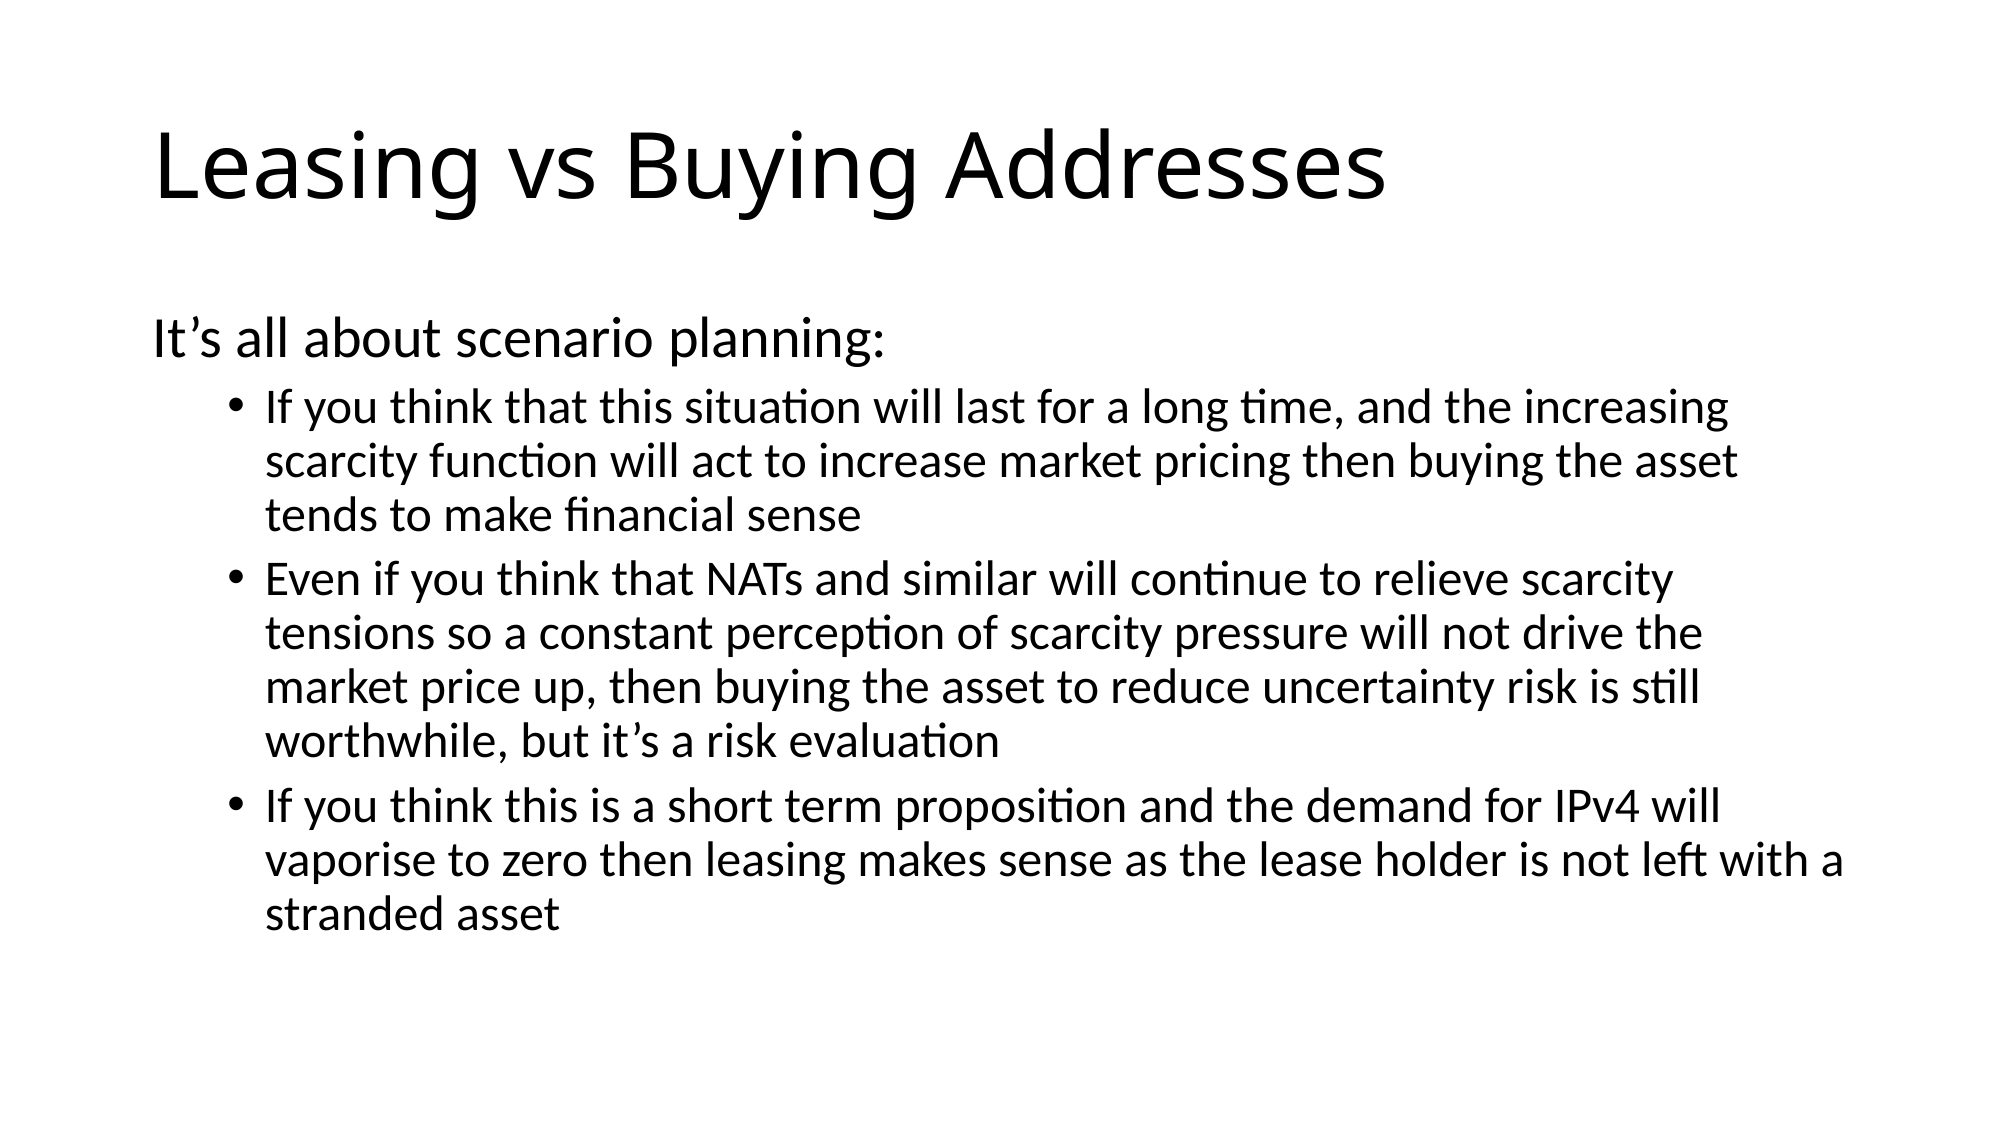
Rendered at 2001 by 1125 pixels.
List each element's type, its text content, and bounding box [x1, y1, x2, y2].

list It’s all about scenario planning: If you think that this situation will last for a long time, and the increasing scarcity function will act to increase market pricing then buying the asset tends to make financial sense Even if you think that NATs and similar will continue to relieve scarcity tensions so a constant perception of scarcity pressure will not drive the market price up, then buying the asset to reduce uncertainty risk is still worthwhile, but it’s a risk evaluation If you think this is a short term proposition and the demand for IPv4 will vaporise to zero then leasing makes sense as the lease holder is not left with a stranded asset [137, 299, 1863, 1014]
title Leasing vs Buying Addresses [137, 59, 1863, 278]
